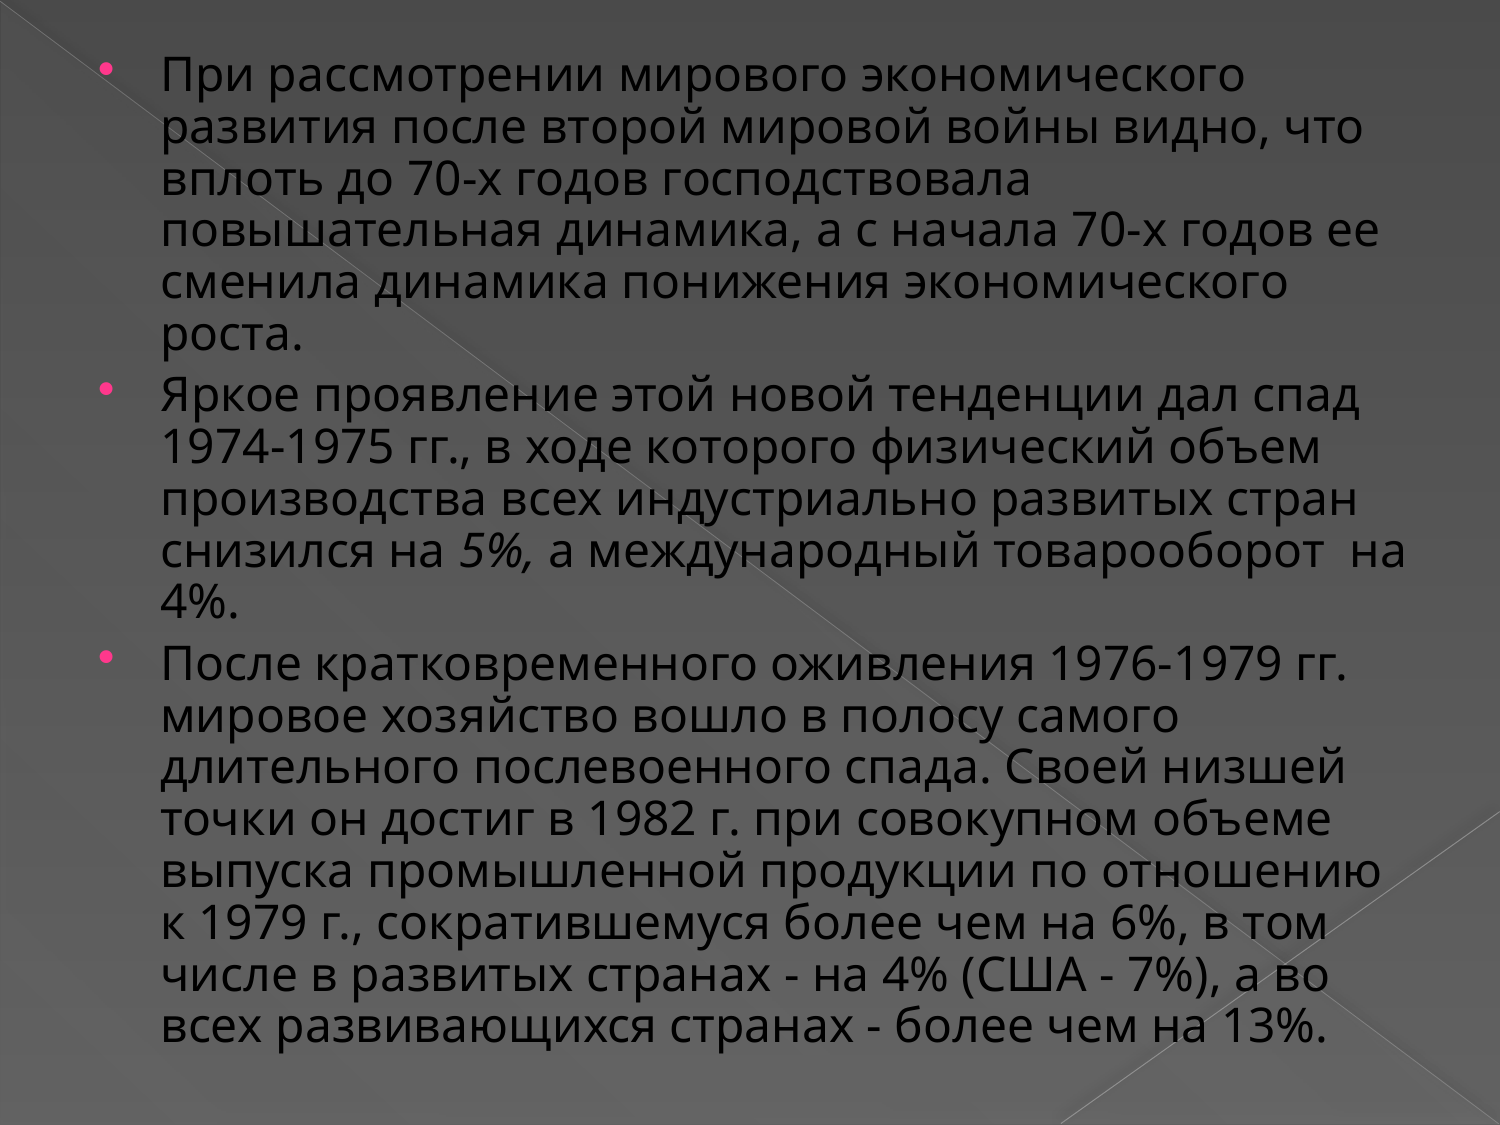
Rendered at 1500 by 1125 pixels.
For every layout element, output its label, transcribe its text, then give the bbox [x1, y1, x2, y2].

list При рассмотрении мирового экономического развития после второй мировой войны видно, что вплоть до 70-х годов господствовала повышательная динамика, а с начала 70-х годов ее сменила динамика понижения экономического роста. Яркое проявление этой новой тенденции дал спад 1974-1975 гг., в ходе которого физический объем производства всех индустриально развитых стран снизился на 5%, а международный товарооборот на 4%. После кратковременного оживления 1976-1979 гг. мировое хозяйство вошло в полосу самого длительного послевоенного спада. Своей низшей точки он достиг в 1982 г. при совокупном объеме выпуска промышленной продукции по отношению к 1979 г., сократившемуся более чем на 6%, в том числе в развитых странах - на 4% (США - 7%), а во всех развивающихся странах - более чем на 13%. [75, 42, 1425, 1071]
